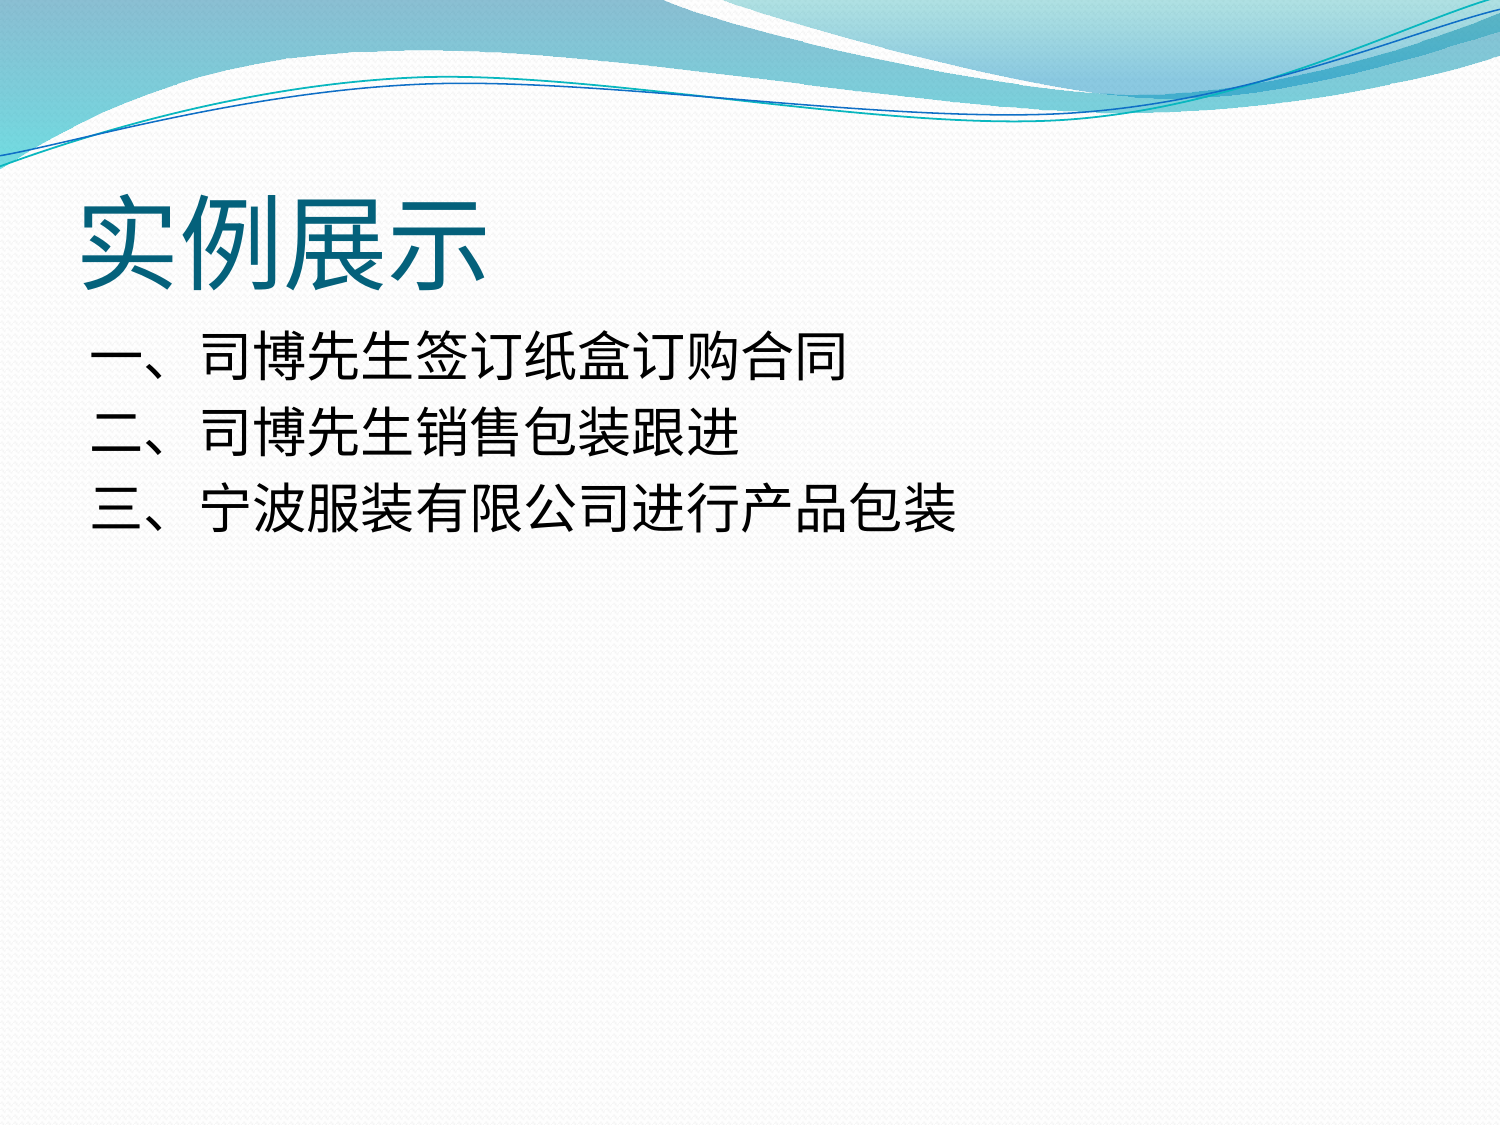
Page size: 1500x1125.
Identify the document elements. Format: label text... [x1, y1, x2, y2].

list 一、司博先生签订纸盒订购合同 二、司博先生销售包装跟进 三、宁波服装有限公司进行产品包装 [75, 314, 1317, 1043]
title 实例展示 [75, 115, 1425, 303]
